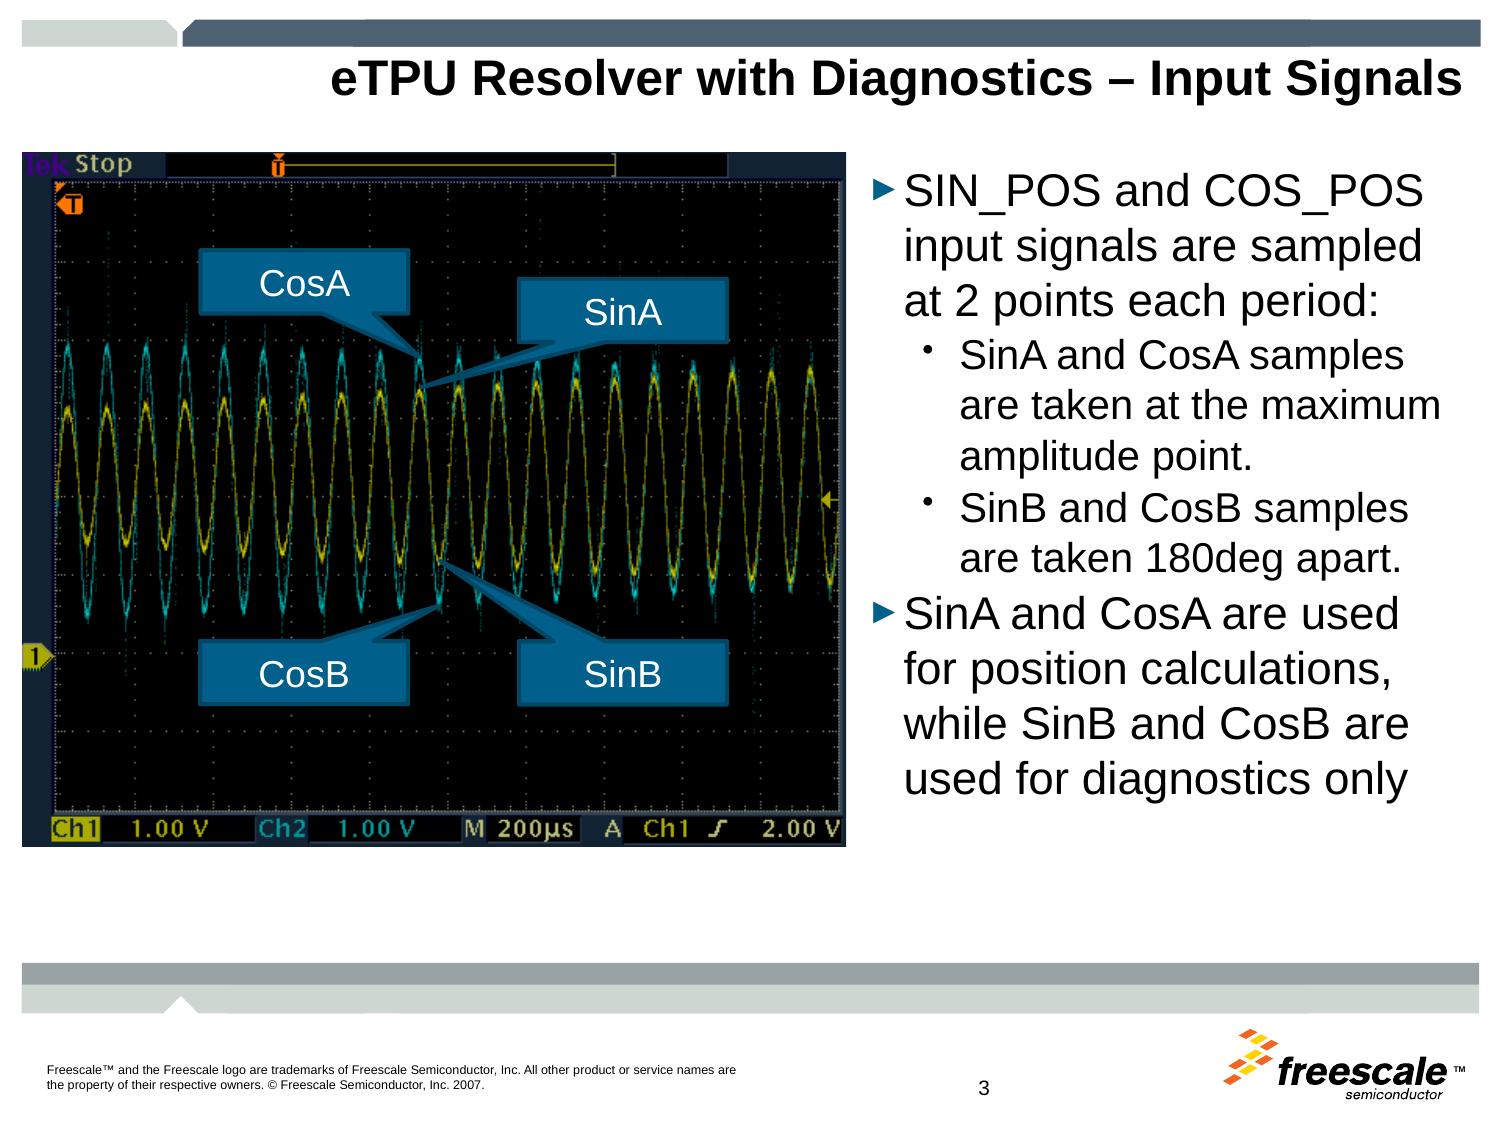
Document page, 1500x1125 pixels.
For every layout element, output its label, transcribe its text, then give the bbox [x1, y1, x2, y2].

slide_number 2 [963, 1066, 1077, 1119]
list SIN_POS and COS_POS input signals are sampled at 2 points each period: SinA and CosA samples are taken at the maximum amplitude point. SinB and CosB samples are taken 180deg apart. SinA and CosA are used for position calculations, while SinB and CosB are used for diagnostics only [850, 152, 1480, 959]
picture [21, 152, 847, 847]
title eTPU Resolver with Diagnostics – Input Signals [21, 46, 1480, 155]
